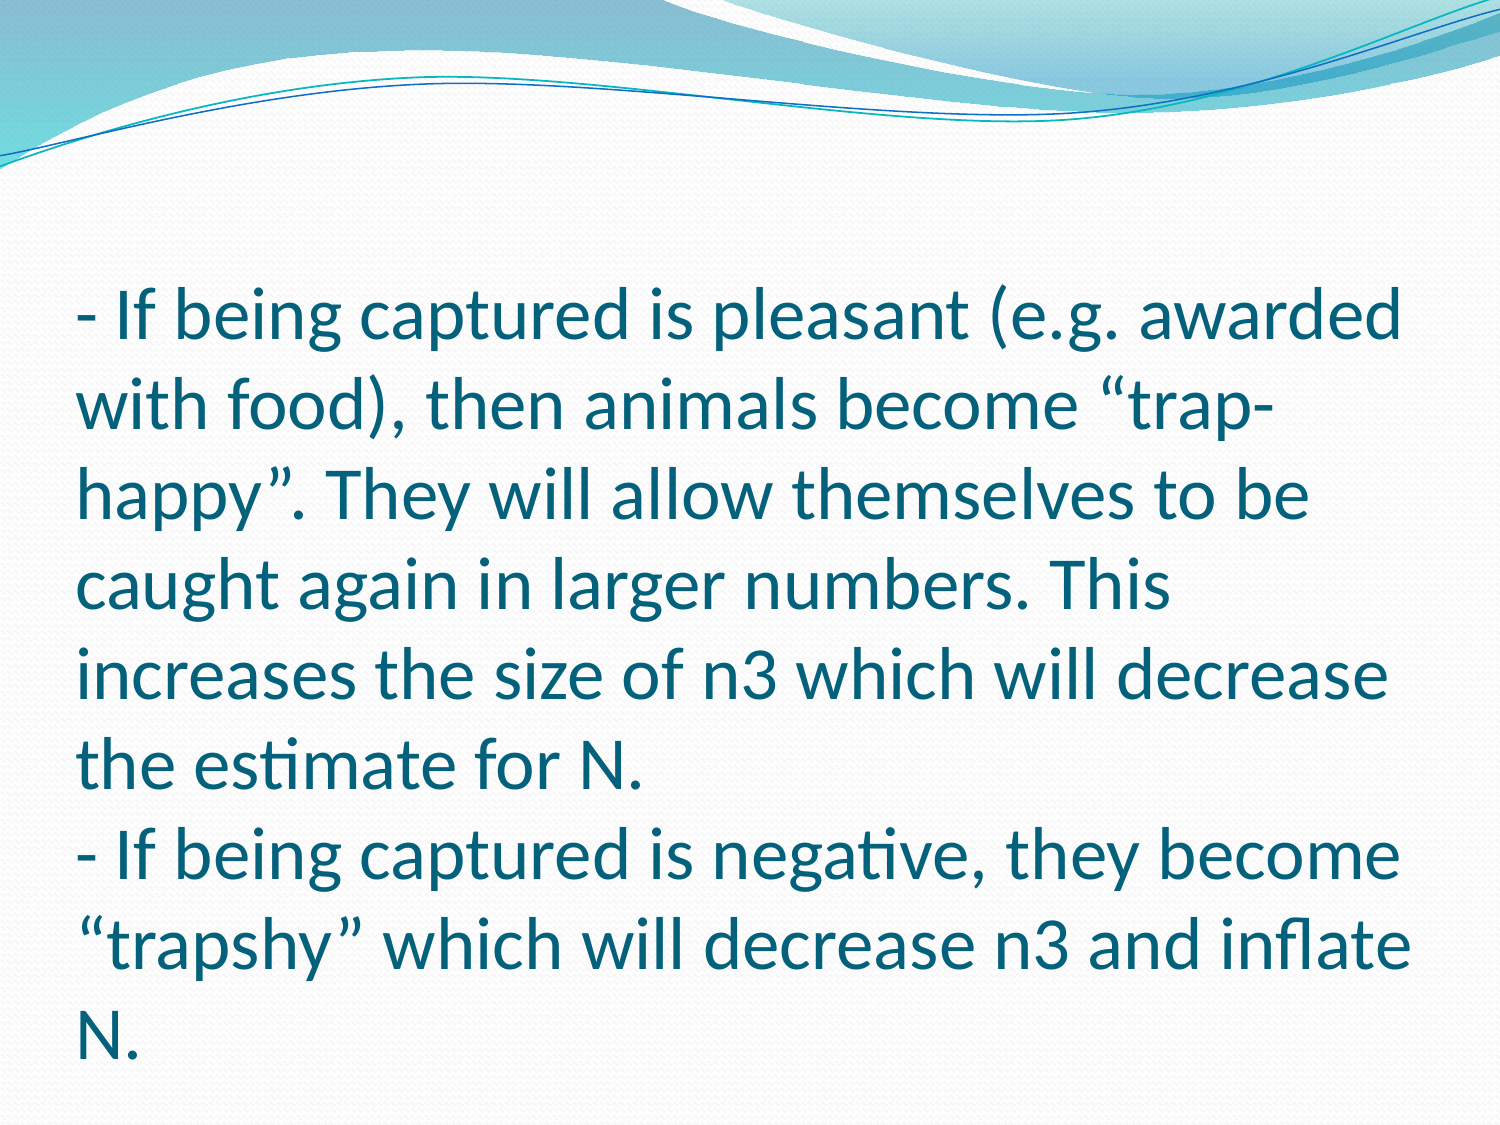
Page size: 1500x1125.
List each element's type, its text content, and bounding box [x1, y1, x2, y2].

title - If being captured is pleasant (e.g. awarded with food), then animals become “trap-happy”. They will allow themselves to be caught again in larger numbers. This increases the size of n3 which will decrease the estimate for N. - If being captured is negative, they become “trapshy” which will decrease n3 and inflate N. [75, 115, 1438, 1075]
